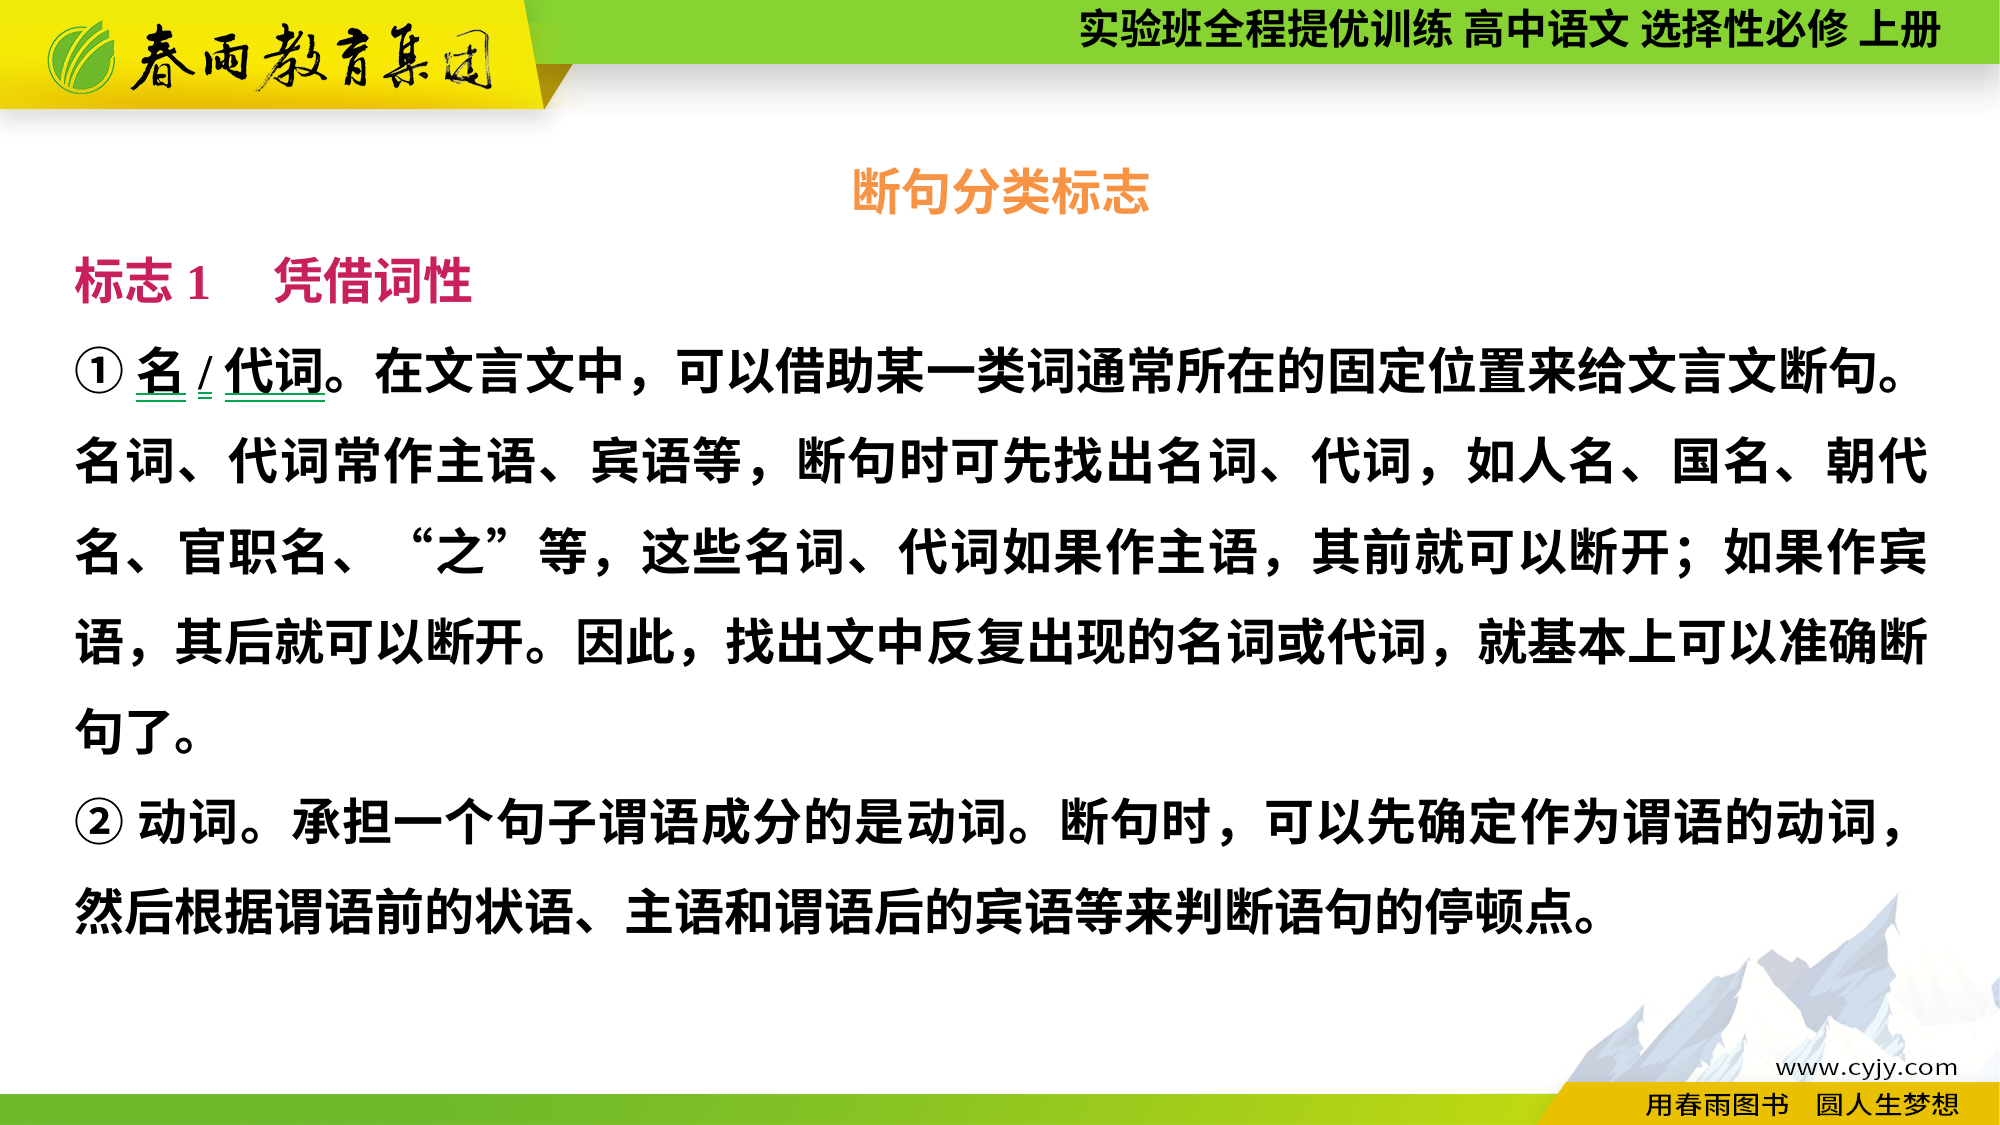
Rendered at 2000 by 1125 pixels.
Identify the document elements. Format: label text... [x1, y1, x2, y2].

picture [0, 0, 2000, 1125]
list 断句分类标志 标志1 凭借词性 ①名/代词。在文言文中，可以借助某一类词通常所在的固定位置来给文言文断句。名词、代词常作主语、宾语等，断句时可先找出名词、代词，如人名、国名、朝代名、官职名、“之”等，这些名词、代词如果作主语，其前就可以断开；如果作宾语，其后就可以断开。因此，找出文中反复出现的名词或代词，就基本上可以准确断句了。 ②动词。承担一个句子谓语成分的是动词。断句时，可以先确定作为谓语的动词，然后根据谓语前的状语、主语和谓语后的宾语等来判断语句的停顿点。 [59, 122, 1944, 956]
